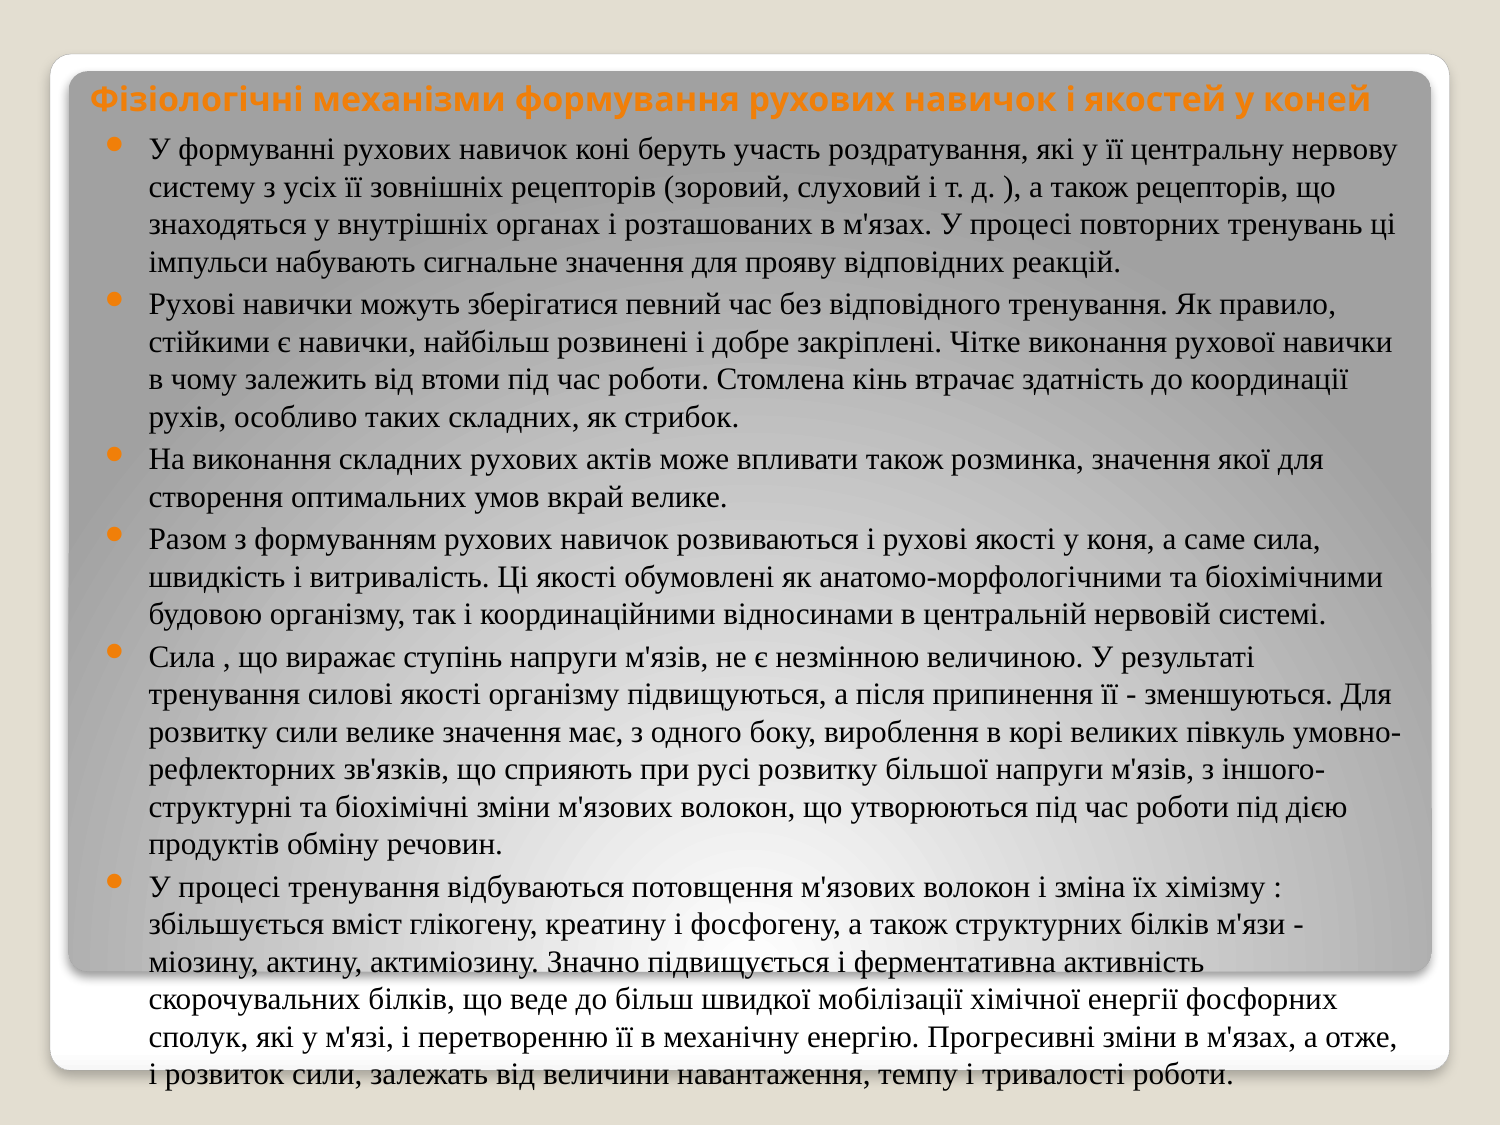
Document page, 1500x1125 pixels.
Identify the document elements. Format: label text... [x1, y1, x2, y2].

list У формуванні рухових навичок коні беруть участь роздратування, які у її центральну нервову систему з усіх її зовнішніх рецепторів (зоровий, слуховий і т. д. ), а також рецепторів, що знаходяться у внутрішніх органах і розташованих в м'язах. У процесі повторних тренувань ці імпульси набувають сигнальне значення для прояву відповідних реакцій. Рухові навички можуть зберігатися певний час без відповідного тренування. Як правило, стійкими є навички, найбільш розвинені і добре закріплені. Чітке виконання рухової навички в чому залежить від втоми під час роботи. Стомлена кінь втрачає здатність до координації рухів, особливо таких складних, як стрибок. На виконання складних рухових актів може впливати також розминка, значення якої для створення оптимальних умов вкрай велике. Разом з формуванням рухових навичок розвиваються і рухові якості у коня, а саме сила, швидкість і витривалість. Ці якості обумовлені як анатомо-морфологічними та біохімічними будовою організму, так і координаційними відносинами в центральній нервовій системі. Сила , що виражає ступінь напруги м'язів, не є незмінною величиною. У результаті тренування силові якості організму підвищуються, а після припинення її - зменшуються. Для розвитку сили велике значення має, з одного боку, вироблення в корі великих півкуль умовно-рефлекторних зв'язків, що сприяють при русі розвитку більшої напруги м'язів, з іншого-структурні та біохімічні зміни м'язових волокон, що утворюються під час роботи під дією продуктів обміну речовин. У процесі тренування відбуваються потовщення м'язових волокон і зміна їх хімізму : збільшується вміст глікогену, креатину і фосфогену, а також структурних білків м'язи - міозину, актину, актиміозину. Значно підвищується і ферментативна активність скорочувальних білків, що веде до більш швидкої мобілізації хімічної енергії фосфорних сполук, які у м'язі, і перетворенню її в механічну енергію. Прогресивні зміни в м'язах, а отже, і розвиток сили, залежать від величини навантаження, темпу і тривалості роботи. [75, 113, 1425, 1094]
title Фізіологічні механізми формування рухових навичок і якостей у коней [75, 45, 1425, 113]
